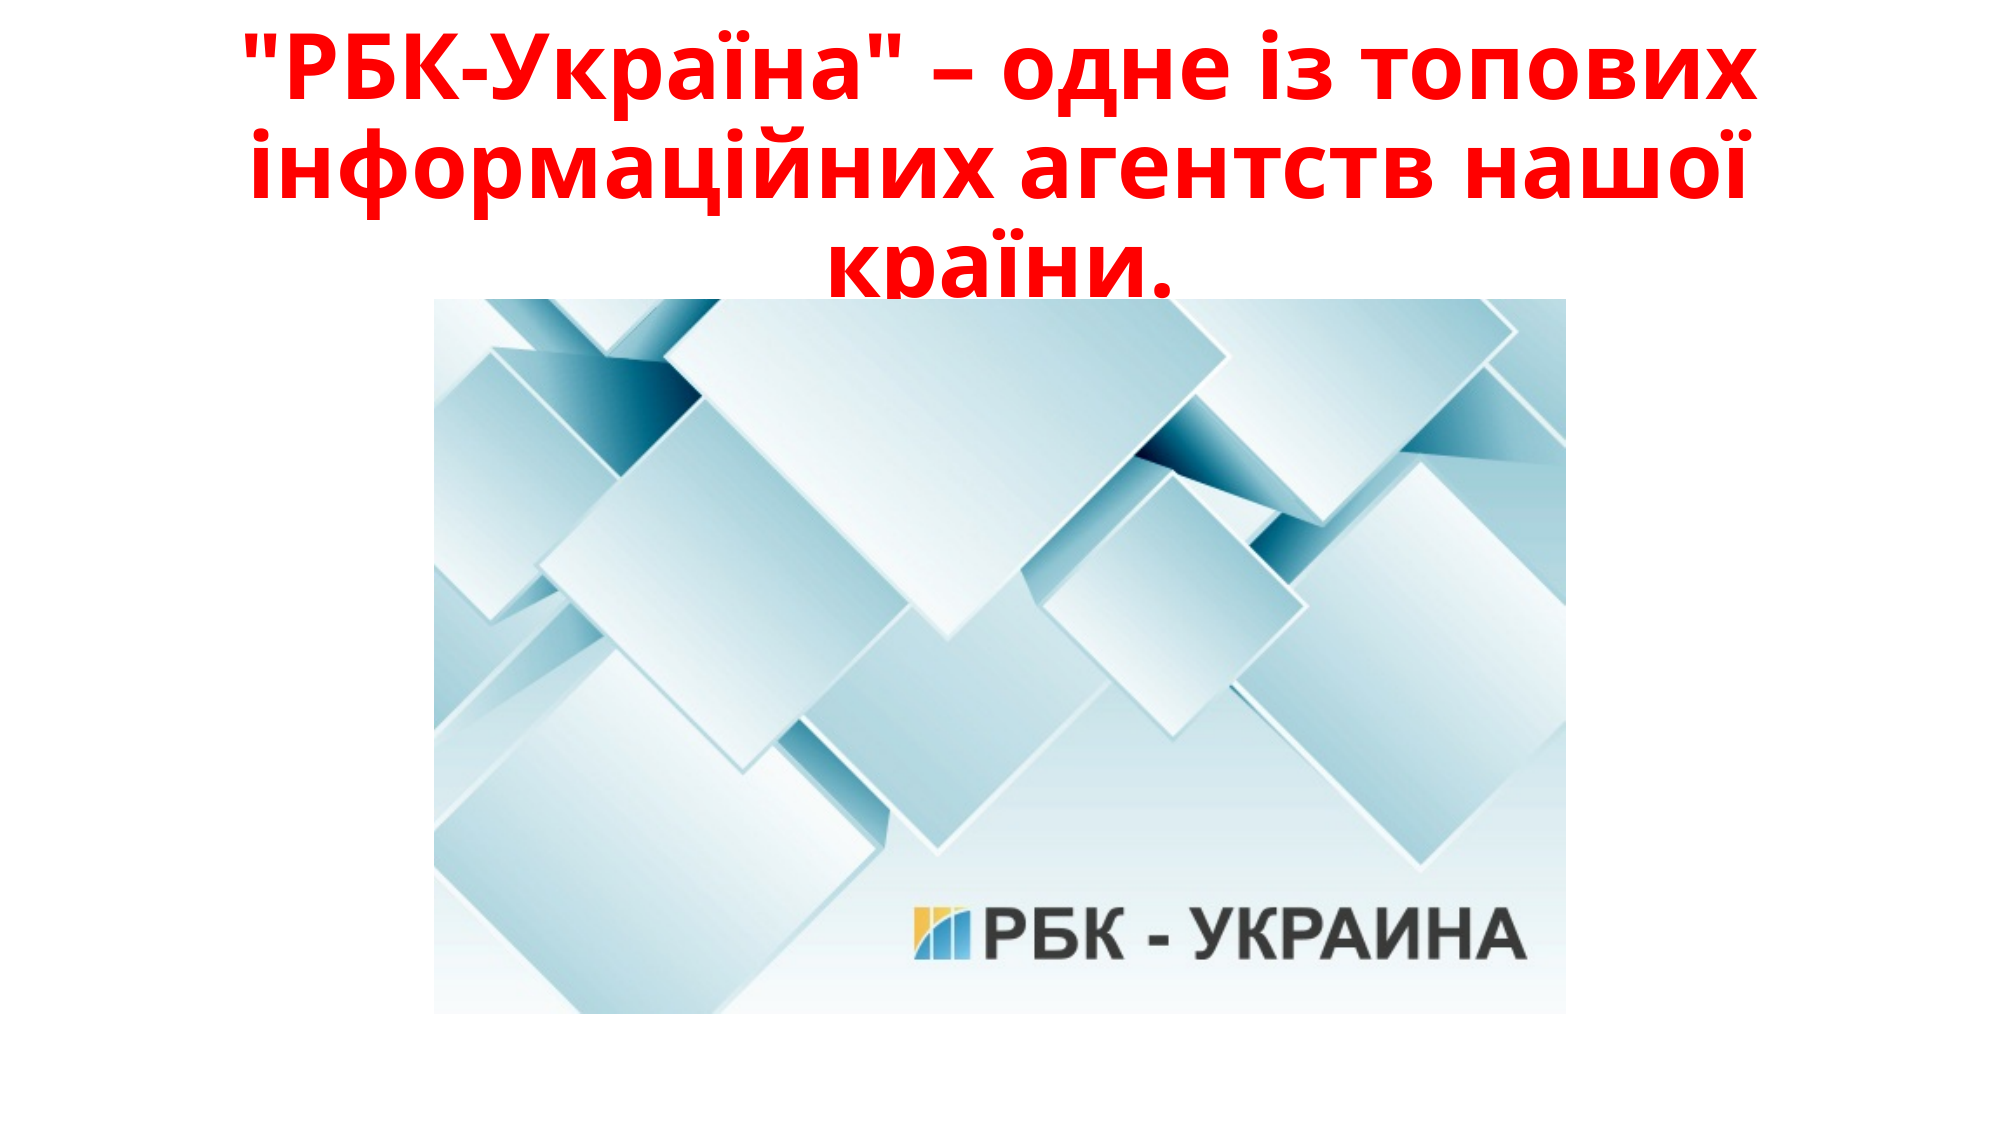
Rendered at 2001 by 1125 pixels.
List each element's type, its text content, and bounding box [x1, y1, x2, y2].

title "РБК-Україна" – одне із топових інформаційних агентств нашої країни. [137, 59, 1863, 278]
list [434, 299, 1566, 1014]
